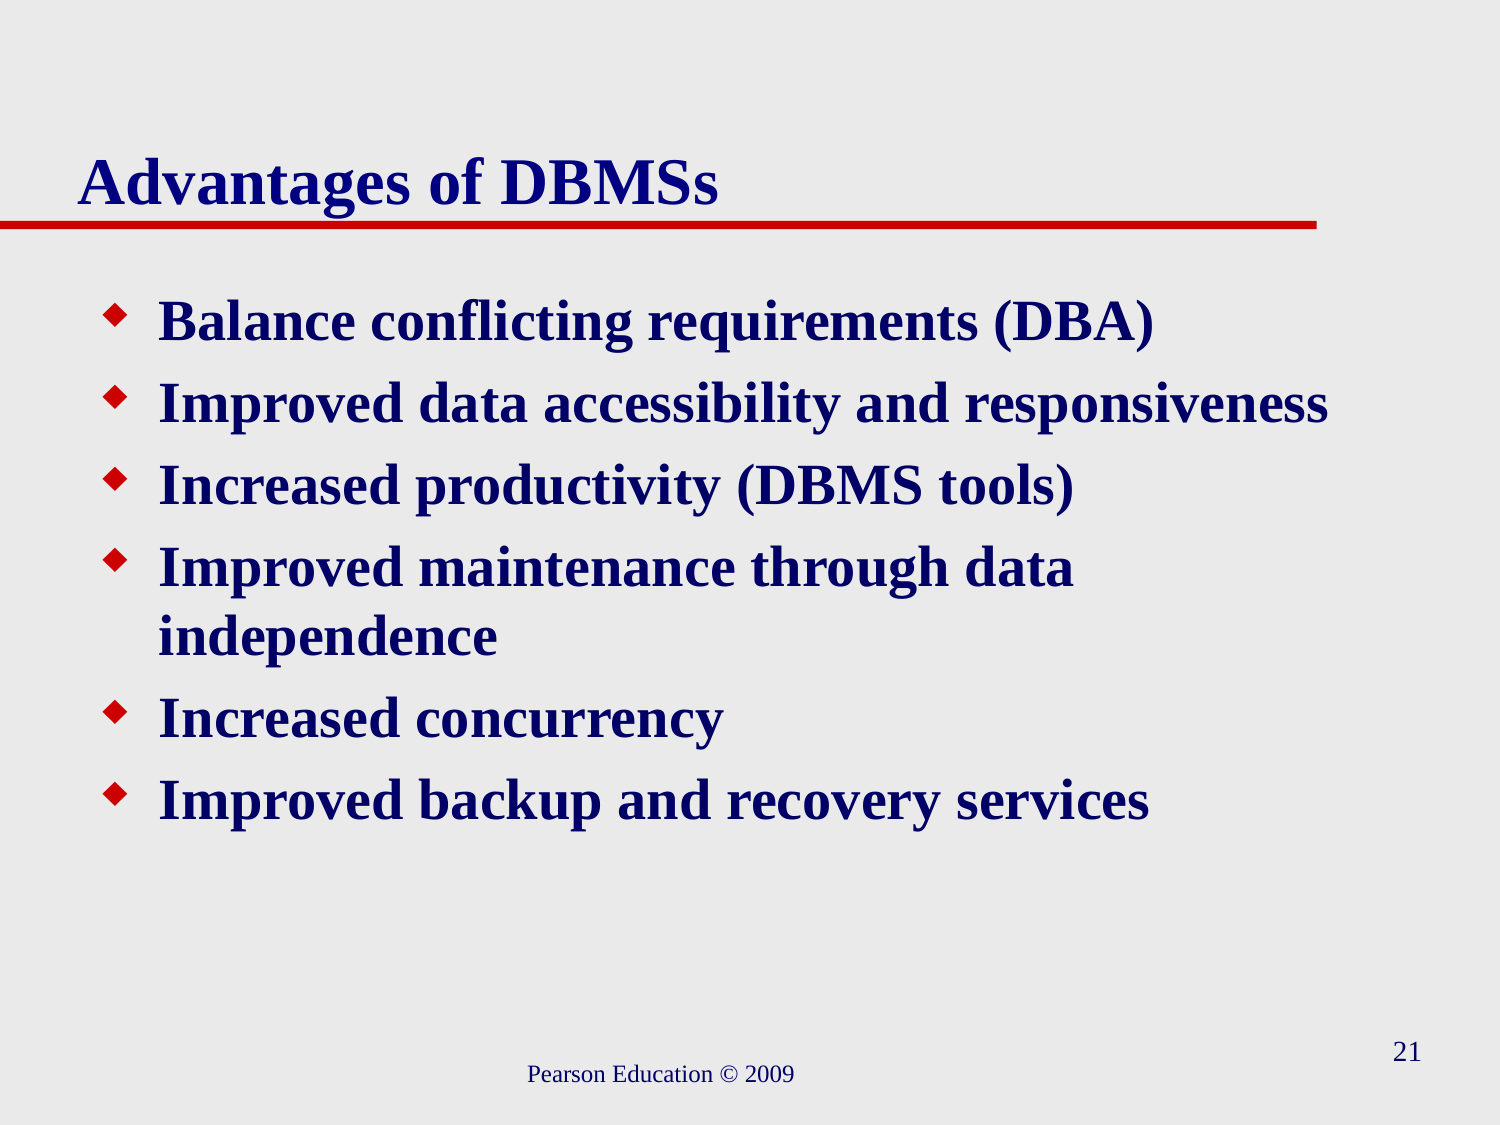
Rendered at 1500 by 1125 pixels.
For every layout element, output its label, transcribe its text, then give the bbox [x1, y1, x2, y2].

text_box Pearson Education © 2009 [512, 1050, 1038, 1095]
title Advantages of DBMSs [62, 43, 1338, 226]
slide_number 21 [1124, 1012, 1438, 1088]
list Balance conflicting requirements (DBA) Improved data accessibility and responsiveness Increased productivity (DBMS tools) Improved maintenance through data independence Increased concurrency Improved backup and recovery services [87, 274, 1356, 951]
